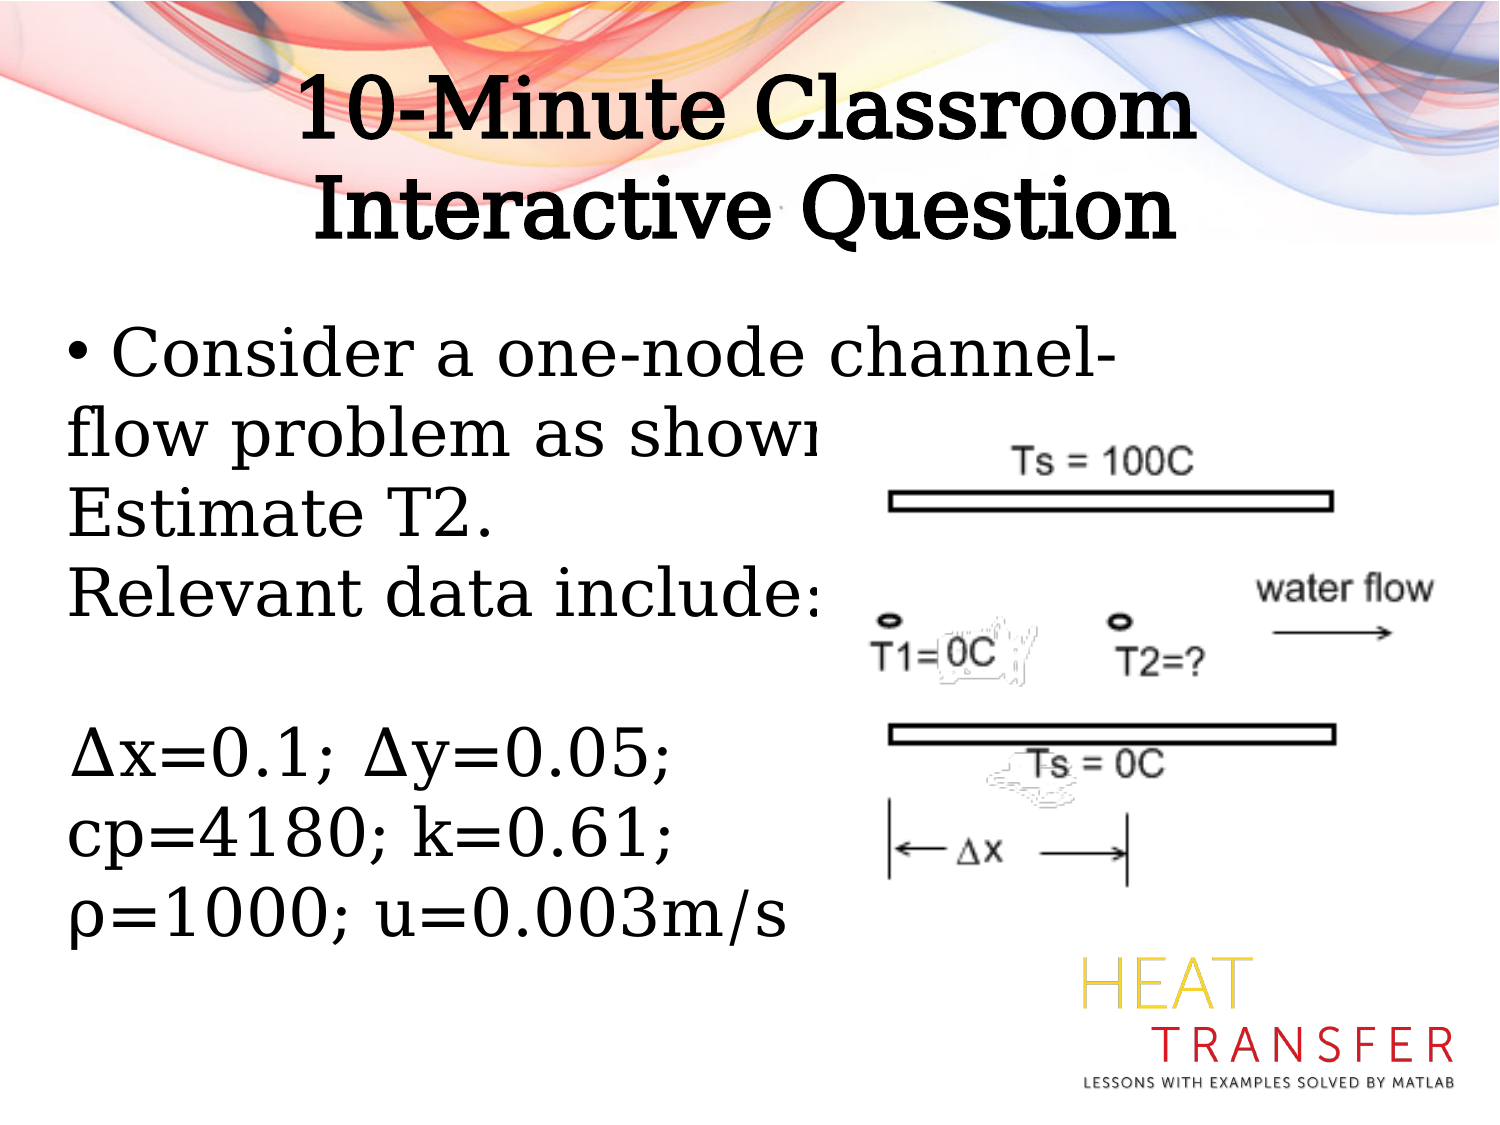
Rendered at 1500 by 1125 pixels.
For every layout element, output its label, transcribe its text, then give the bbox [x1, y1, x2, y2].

picture [816, 409, 1471, 911]
text_box 10-Minute Classroom Interactive Question [51, 46, 1439, 262]
text_box Consider a one-node channel- flow problem as shown. Estimate T2. Relevant data include: ∆x=0.1; ∆y=0.05; cp=4180; k=0.61; ρ=1000; u=0.003m/s [51, 302, 1471, 957]
picture [1075, 957, 1464, 1093]
picture [0, 1, 1499, 243]
